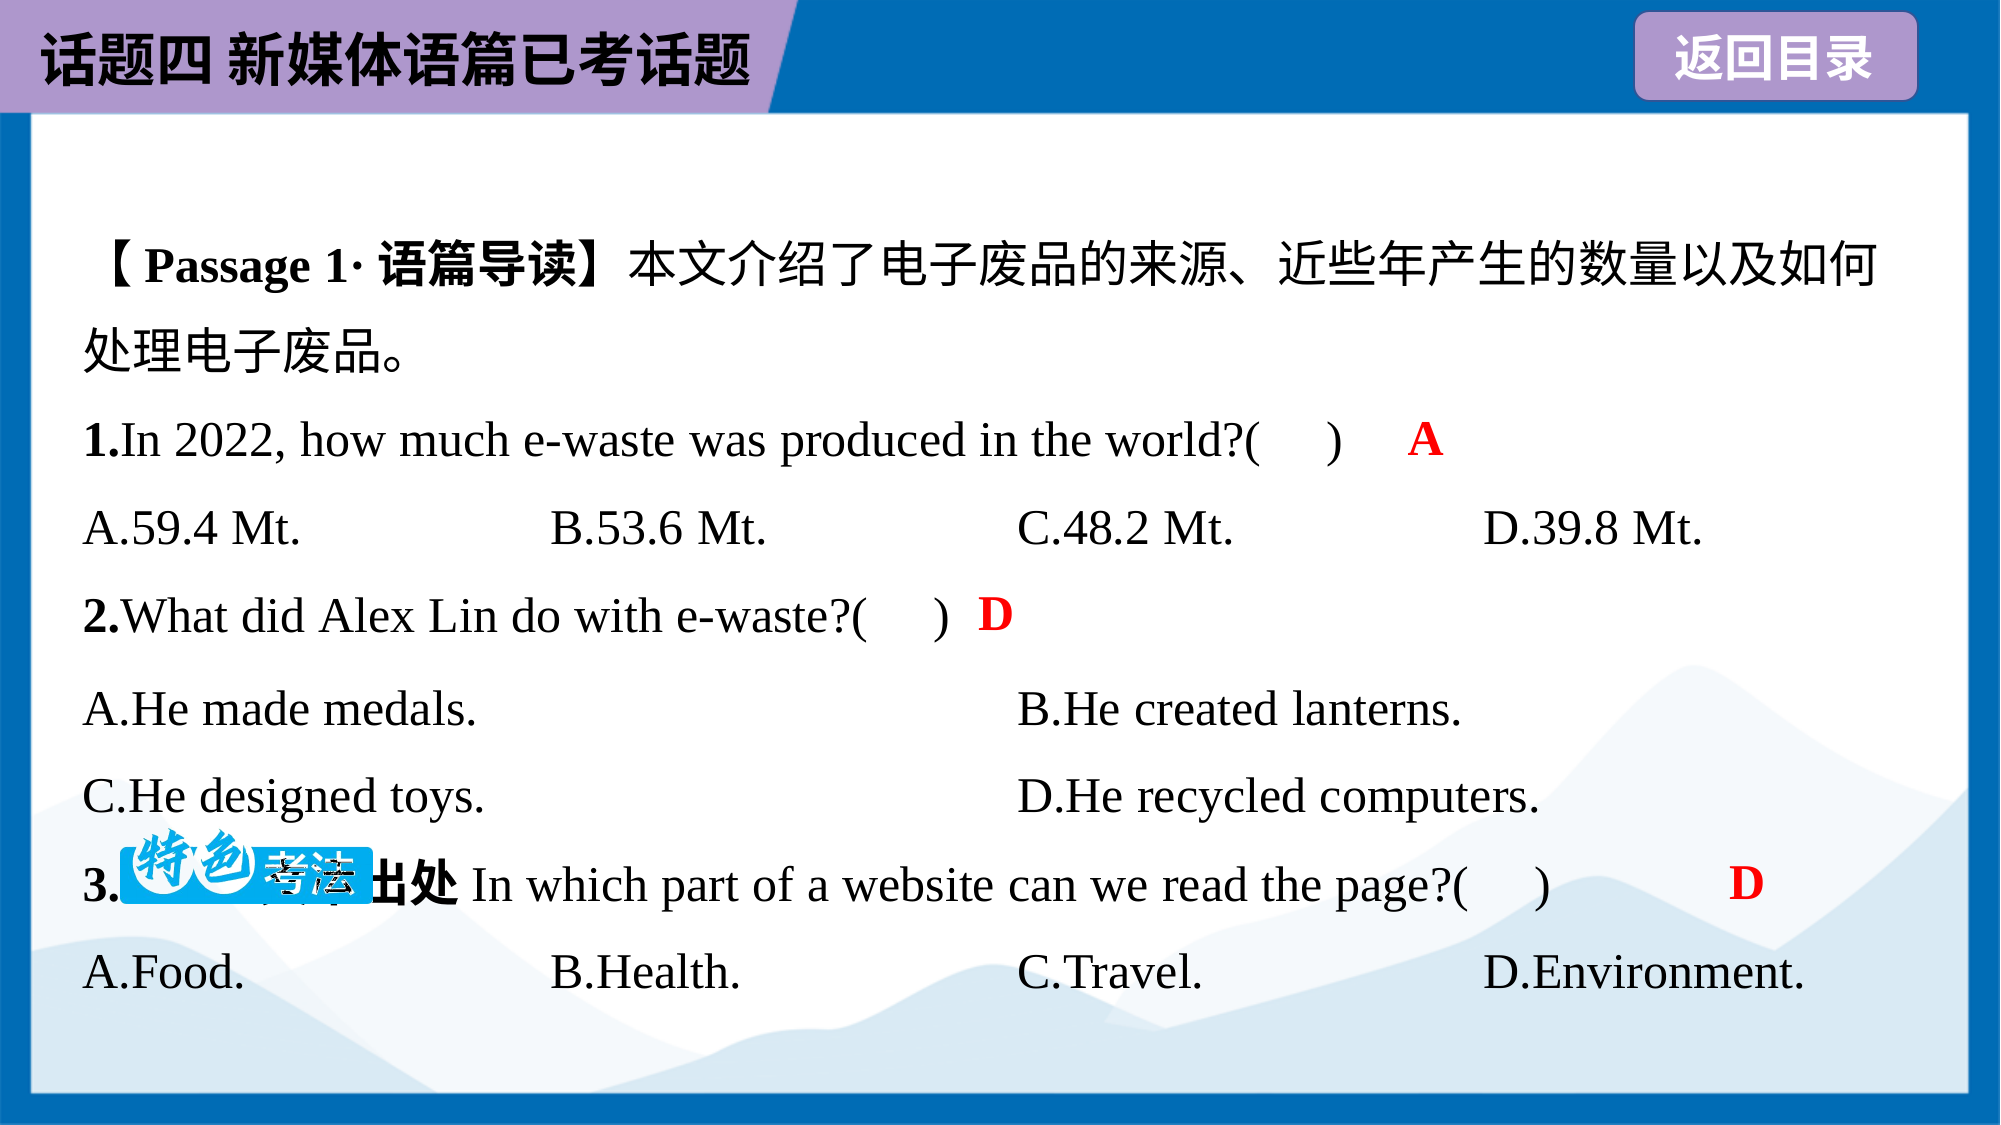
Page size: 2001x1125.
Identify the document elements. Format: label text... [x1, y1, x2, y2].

text_box A.He made medals. B.He created lanterns. C.He designed toys. D.He recycled computers. [82, 643, 1917, 814]
text_box D [959, 553, 1033, 632]
text_box 【Passage 1·语篇导读】本文介绍了电子废品的来源、近些年产生的数量以及如何 处理电子废品。 [82, 200, 1917, 371]
text_box 3. 文章出处In which part of a website can we read the page?( ) [82, 823, 1917, 902]
text_box A.Food. B.Health. C.Travel. D.Environment. [82, 911, 1917, 990]
text_box 1.In 2022, how much e-waste was produced in the world?( ) [82, 379, 1917, 458]
text_box A.59.4 Mt. B.53.6 Mt. C.48.2 Mt. D.39.8 Mt. [82, 467, 1917, 545]
text_box A [1389, 377, 1462, 457]
picture [0, 0, 2000, 1125]
text_box D [1710, 821, 1784, 901]
text_box 2.What did Alex Lin do with e-waste?( ) [82, 554, 1917, 633]
